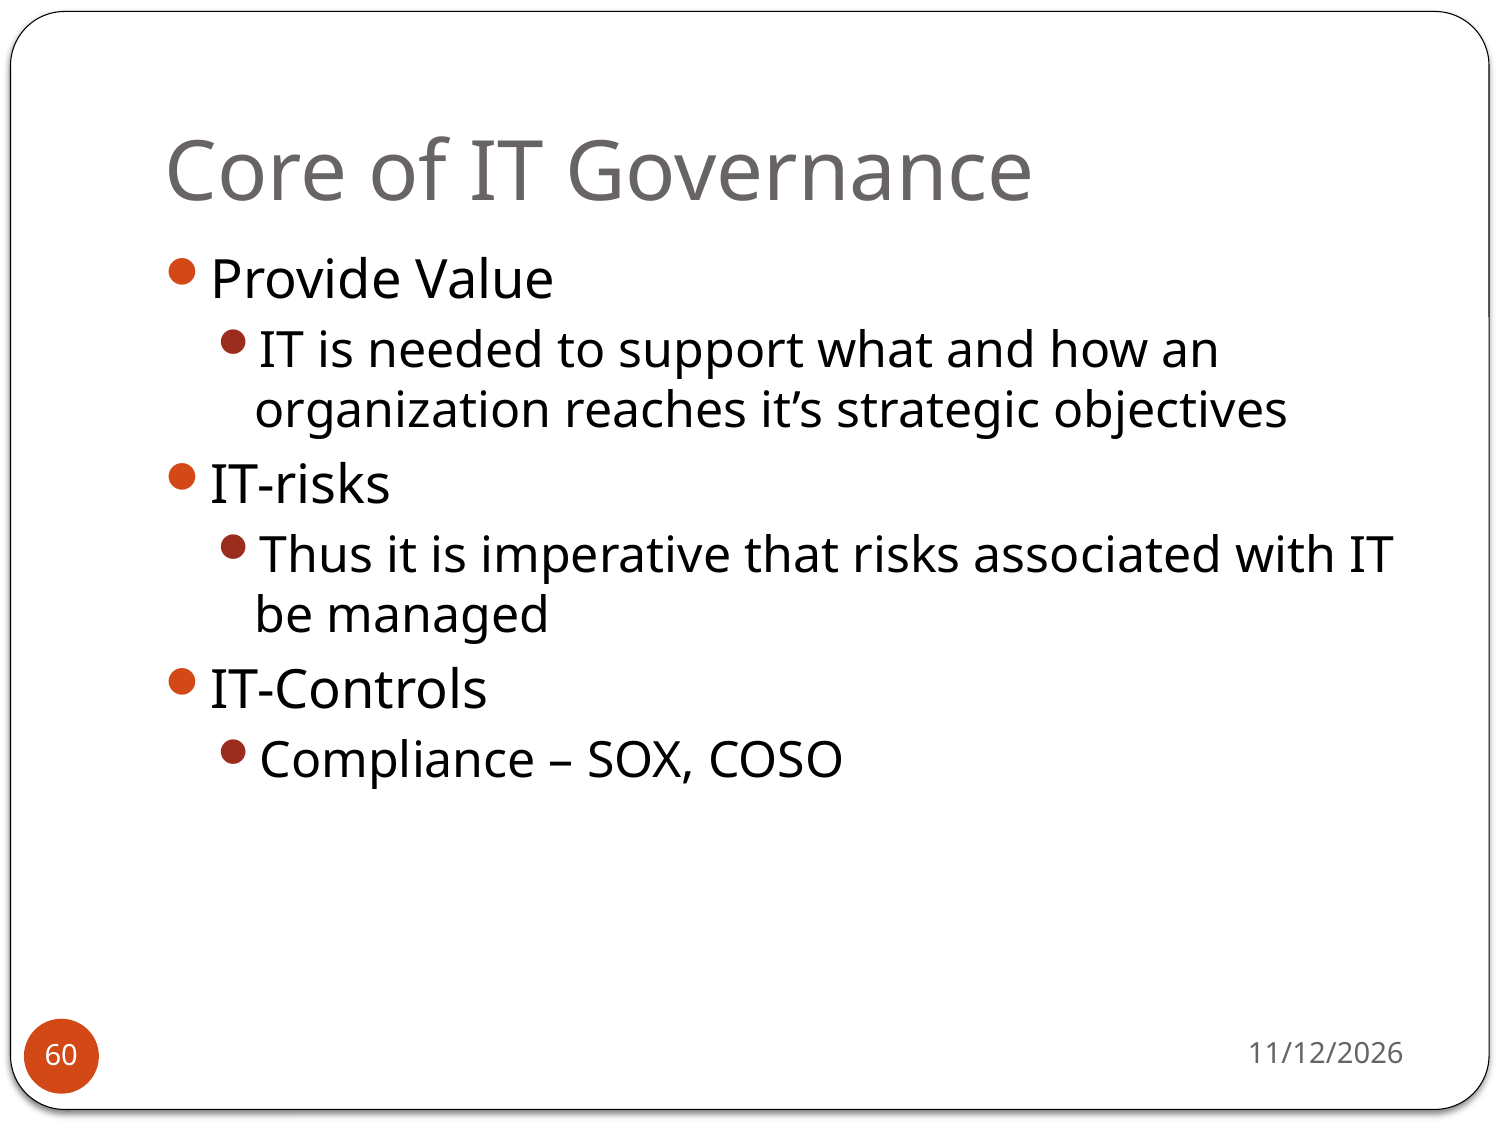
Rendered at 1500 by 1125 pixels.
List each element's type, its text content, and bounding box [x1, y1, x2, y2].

title Core of IT Governance [150, 45, 1425, 233]
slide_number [1012, 1015, 1419, 1094]
slide_number 60 [23, 1018, 99, 1094]
list Provide Value IT is needed to support what and how an organization reaches it’s strategic objectives IT-risks Thus it is imperative that risks associated with IT be managed IT-Controls Compliance – SOX, COSO [150, 237, 1425, 988]
